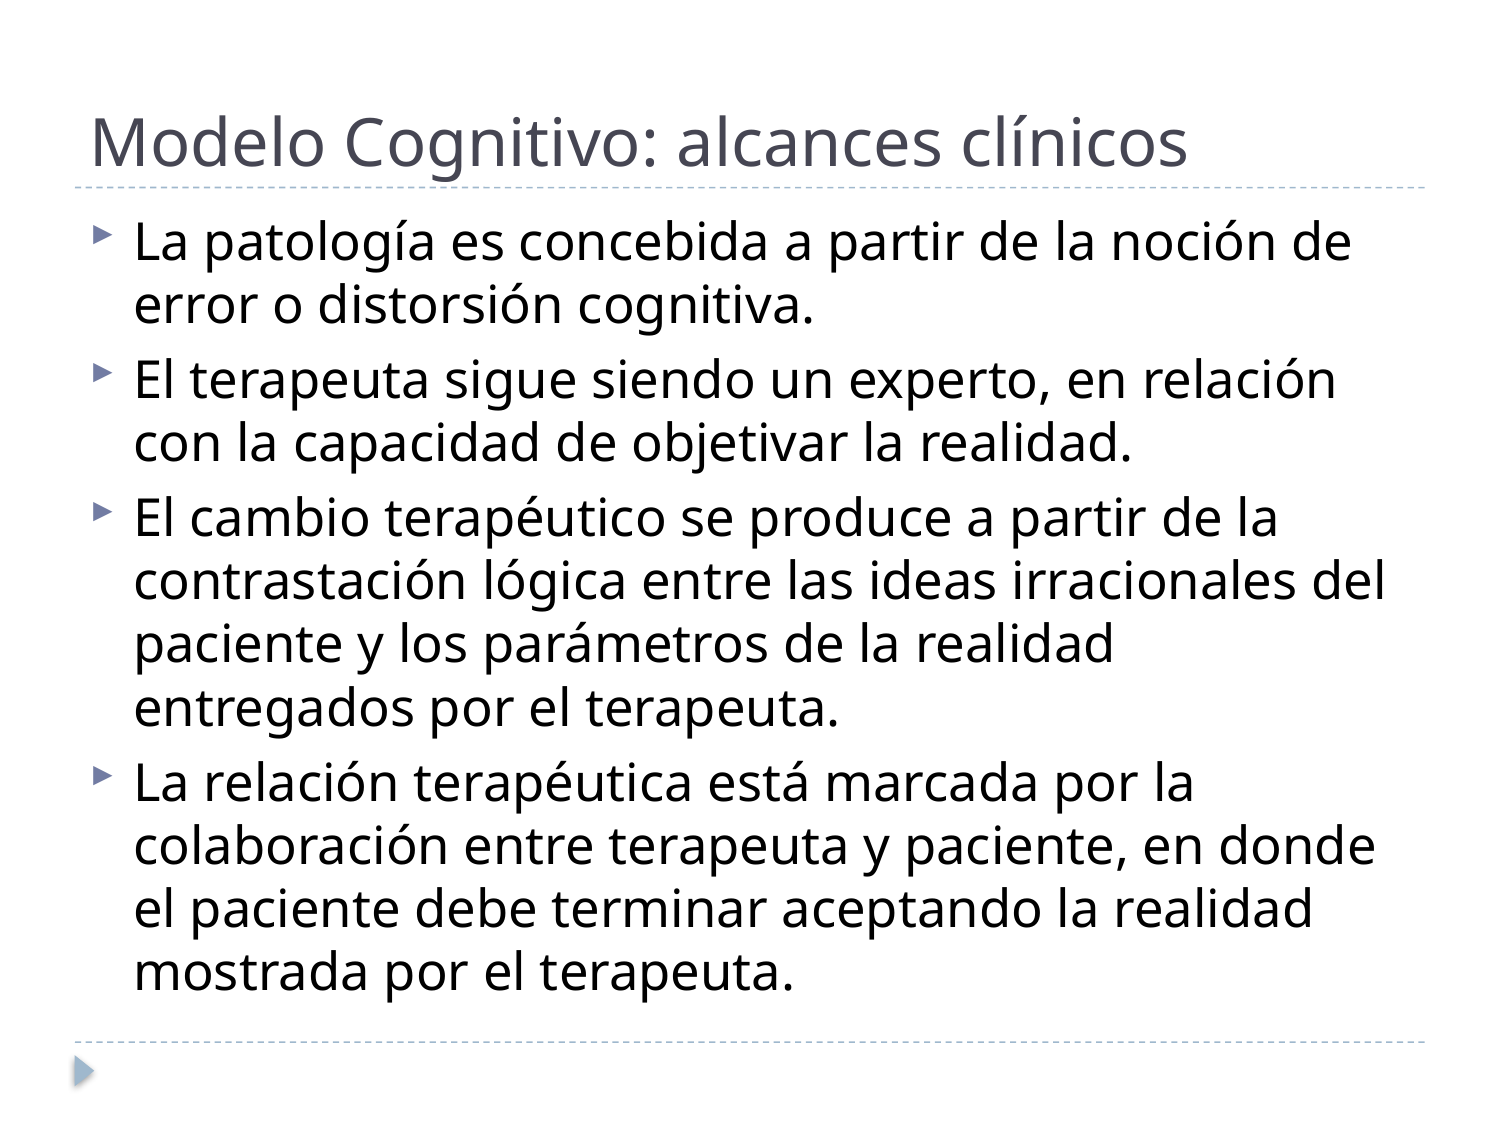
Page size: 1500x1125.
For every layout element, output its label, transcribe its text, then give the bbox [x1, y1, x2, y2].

list La patología es concebida a partir de la noción de error o distorsión cognitiva. El terapeuta sigue siendo un experto, en relación con la capacidad de objetivar la realidad. El cambio terapéutico se produce a partir de la contrastación lógica entre las ideas irracionales del paciente y los parámetros de la realidad entregados por el terapeuta. La relación terapéutica está marcada por la colaboración entre terapeuta y paciente, en donde el paciente debe terminar aceptando la realidad mostrada por el terapeuta. [75, 200, 1425, 1010]
title Modelo Cognitivo: alcances clínicos [75, 24, 1425, 188]
